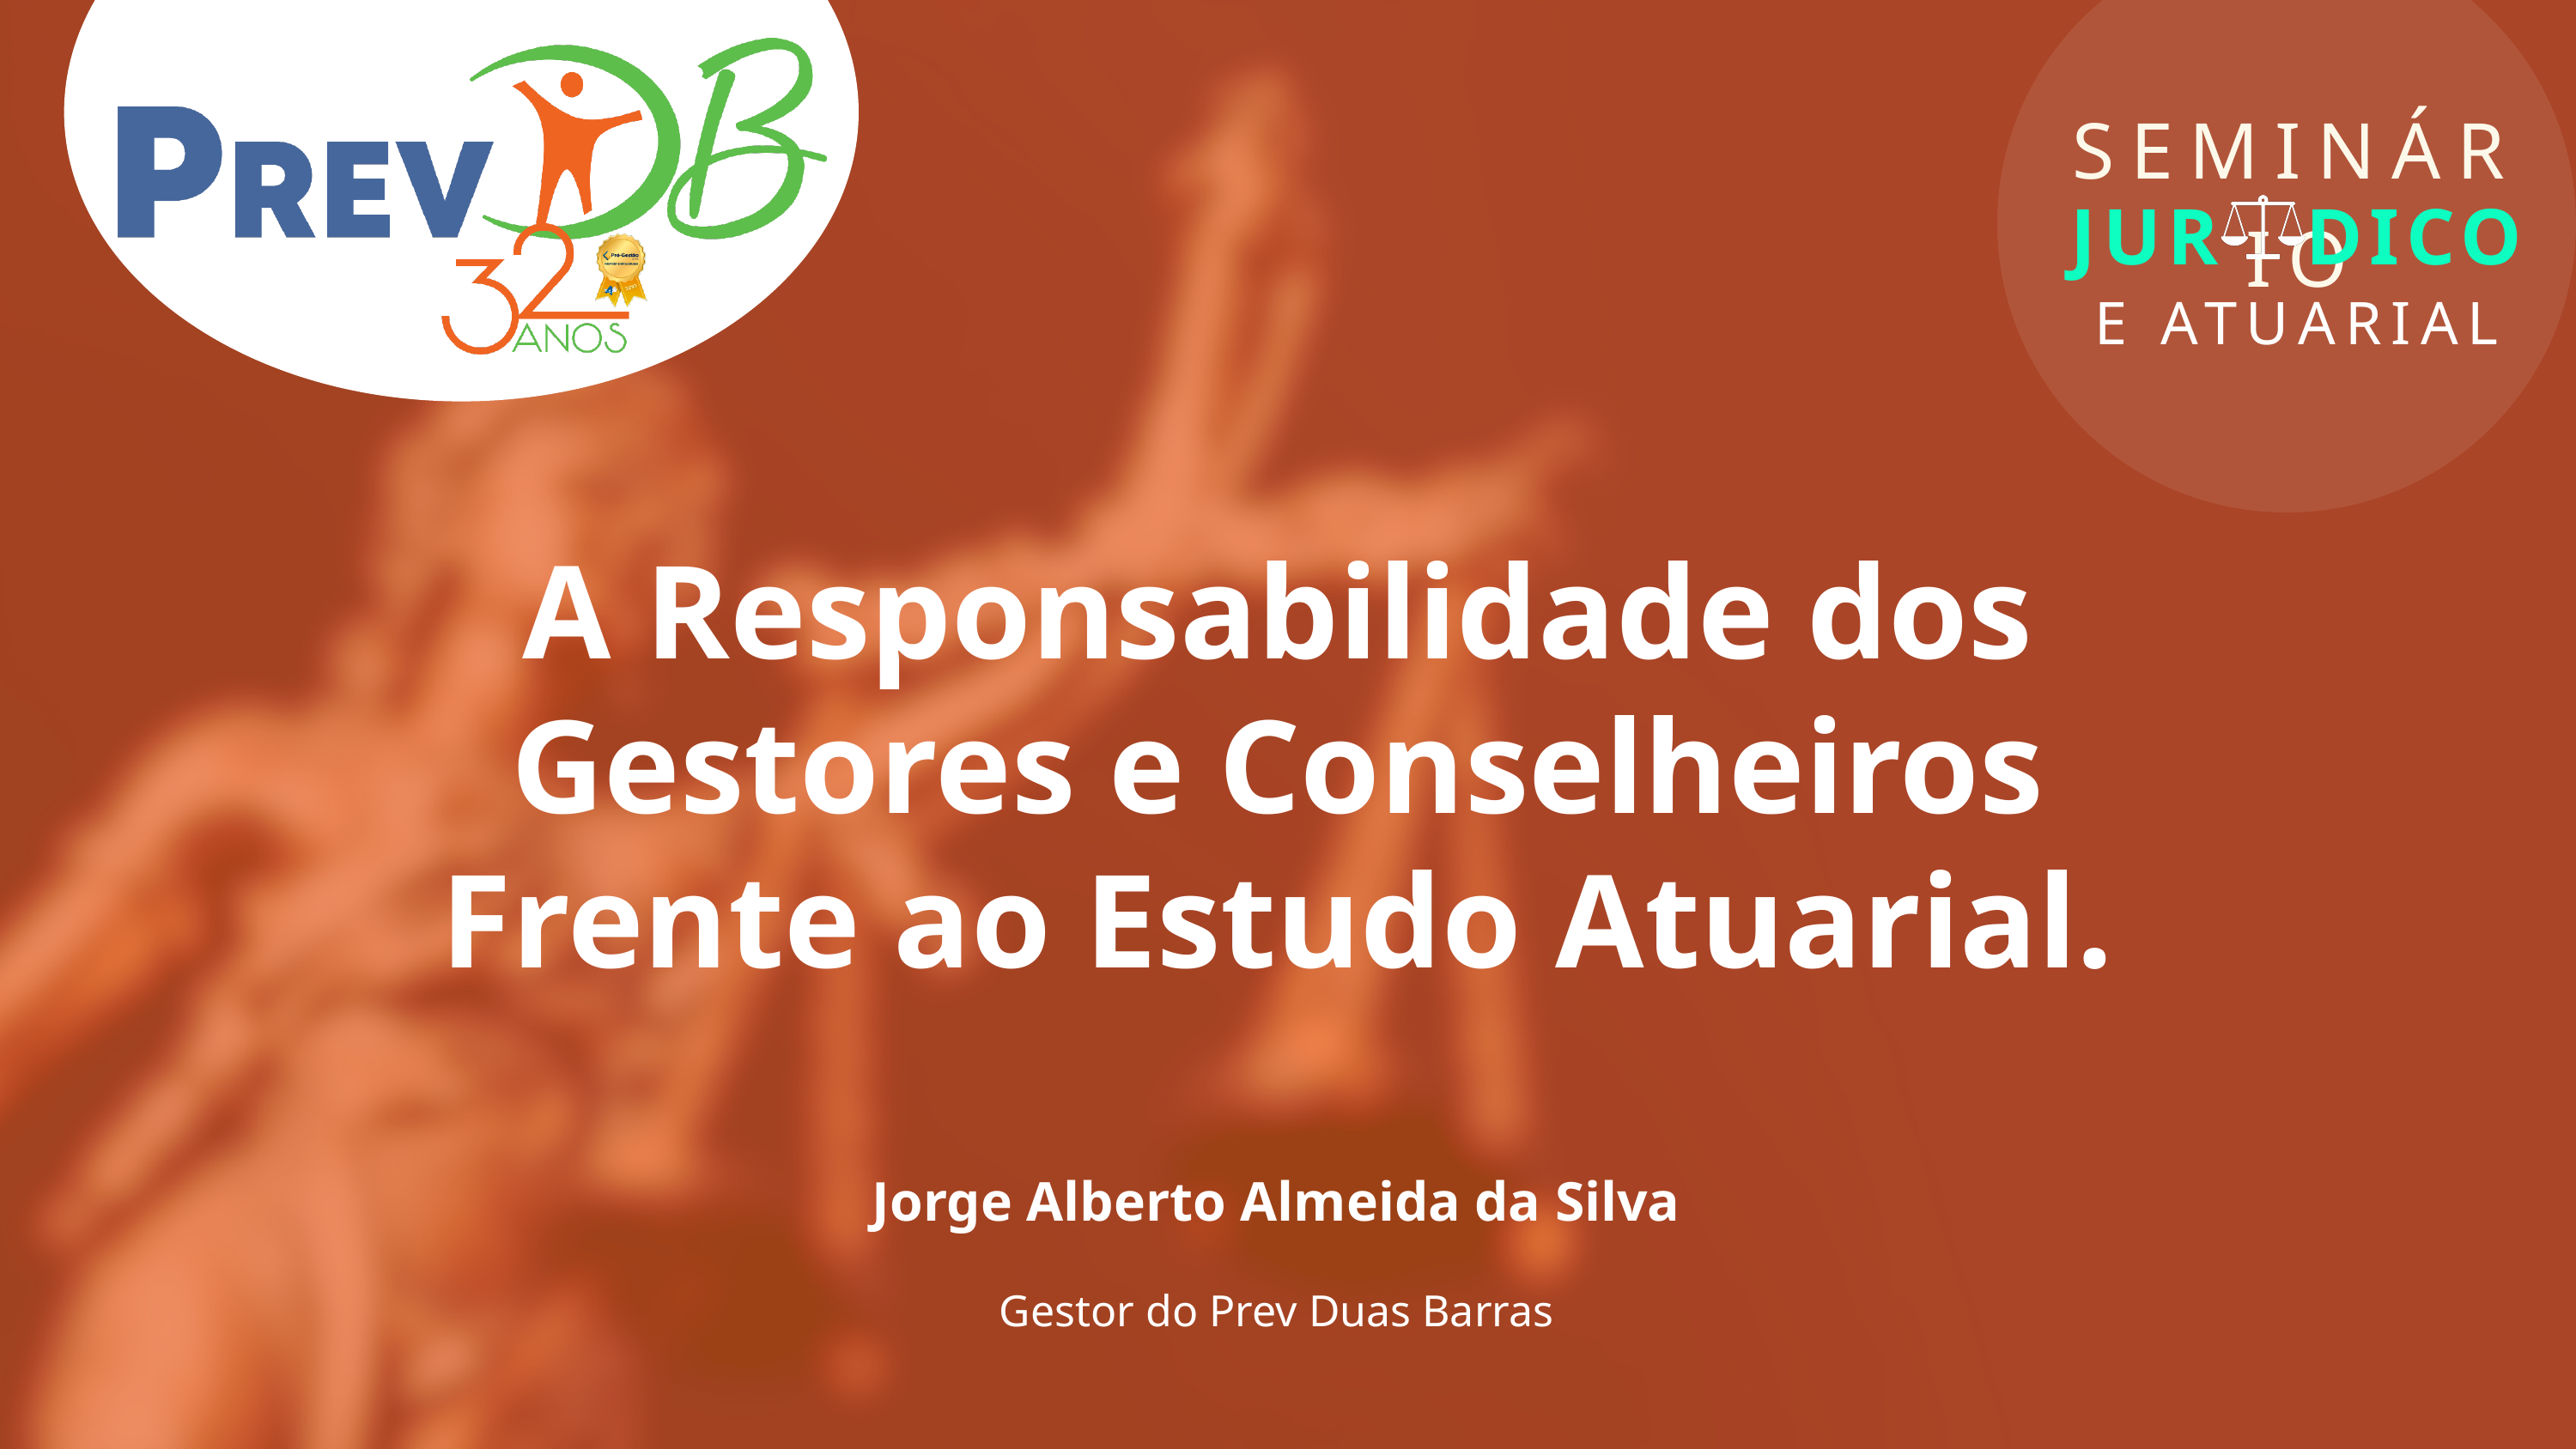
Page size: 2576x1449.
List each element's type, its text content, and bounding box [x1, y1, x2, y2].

text_box [259, 361, 664, 402]
text_box A Responsabilidade dos Gestores e Conselheiros Frente ao Estudo Atuarial. [376, 530, 2179, 994]
picture [118, 37, 827, 355]
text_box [1996, 0, 2576, 513]
text_box Jorge Alberto Almeida da Silva Gestor do Prev Duas Barras [832, 1173, 1722, 1335]
text_box [64, 0, 859, 252]
text_box [0, 0, 2576, 1449]
